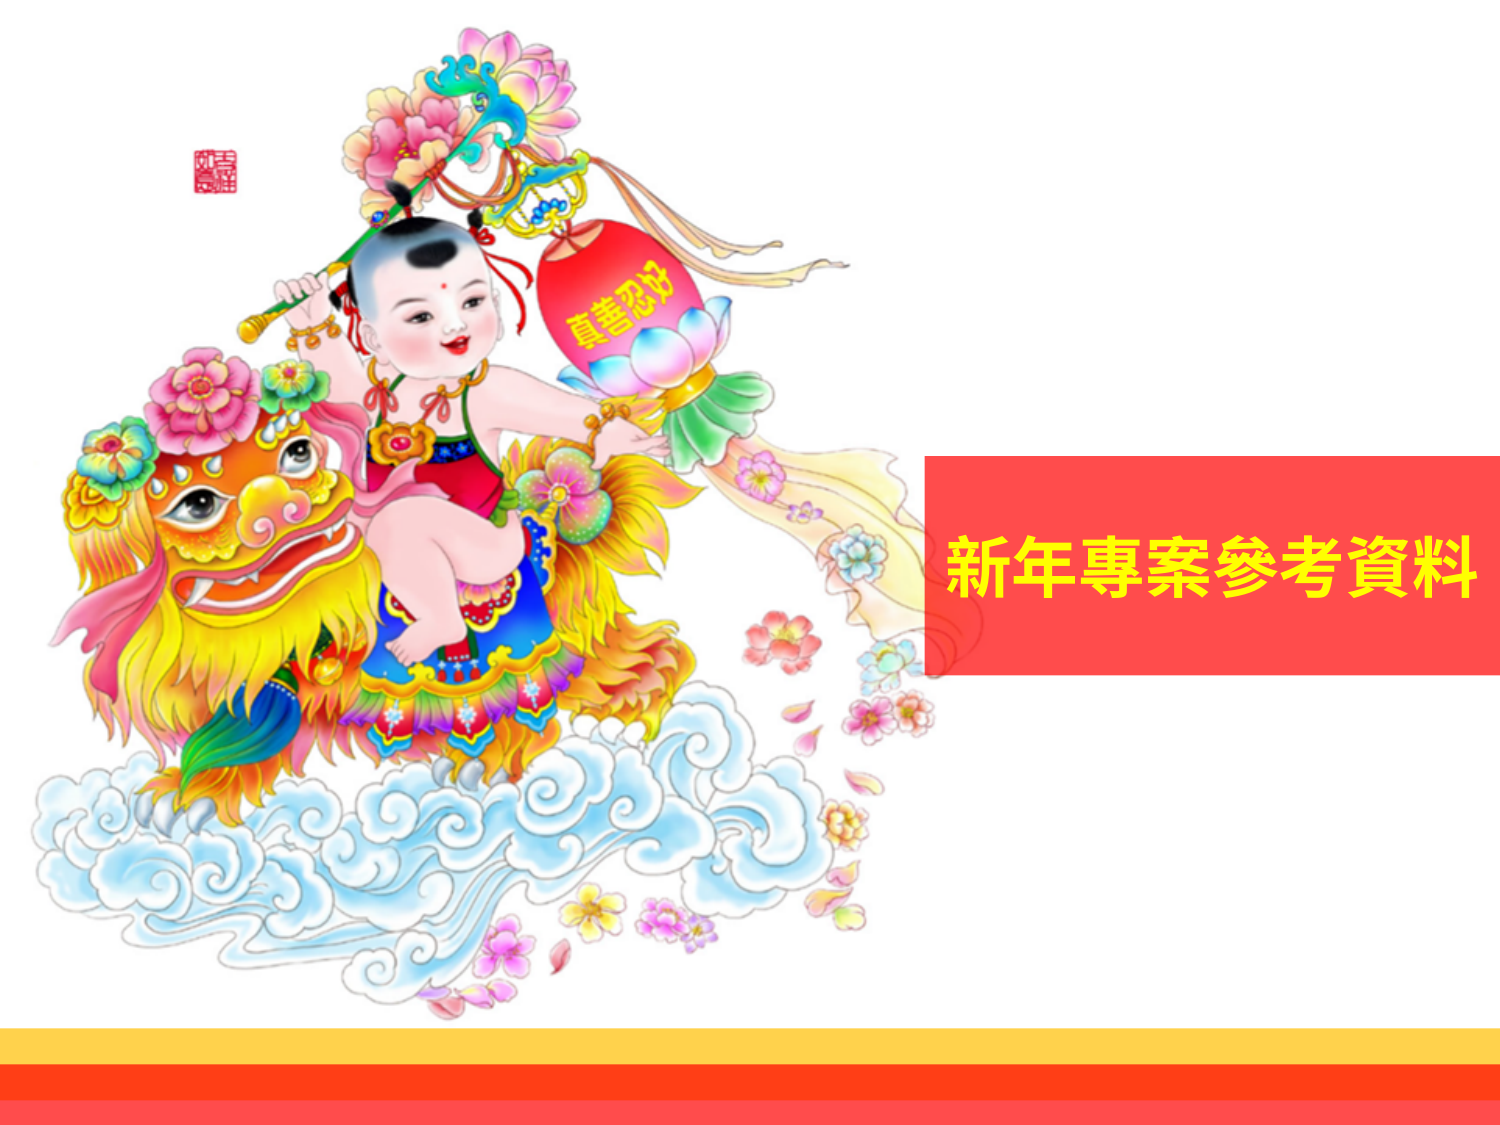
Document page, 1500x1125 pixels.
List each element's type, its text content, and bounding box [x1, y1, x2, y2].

text_box [0, 1062, 1500, 1125]
picture [0, 13, 999, 1042]
text_box 新年專案參考資料 [1003, 454, 1500, 678]
text_box [0, 1026, 1500, 1062]
